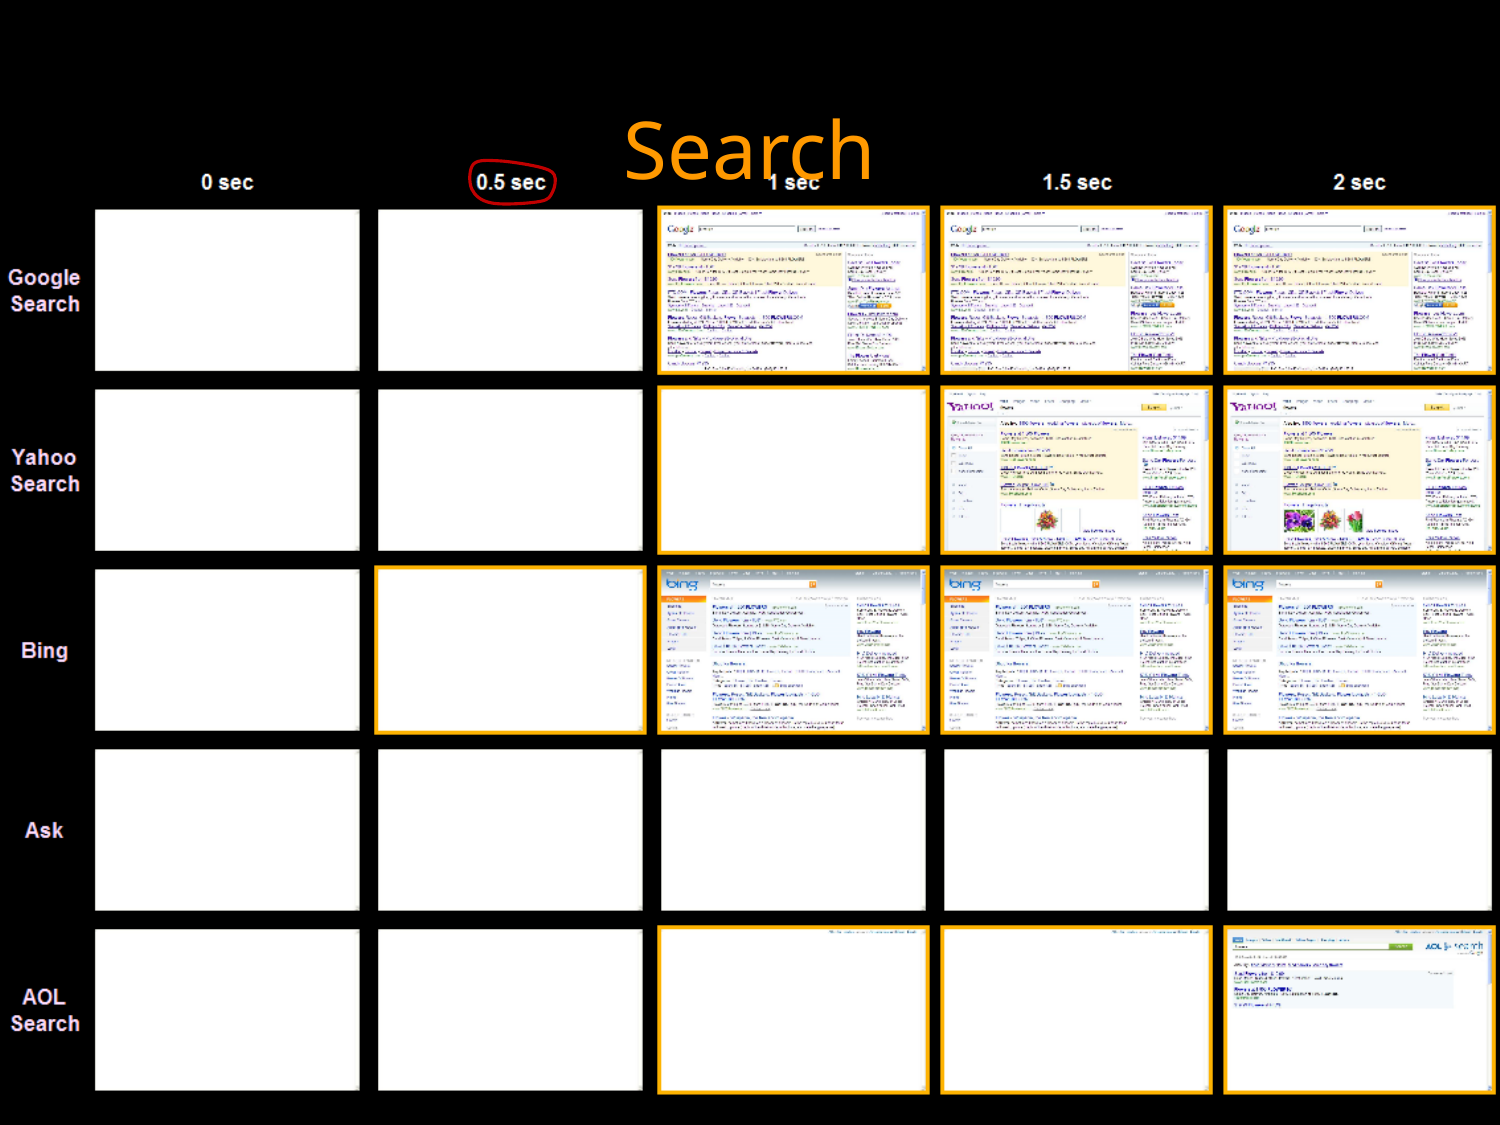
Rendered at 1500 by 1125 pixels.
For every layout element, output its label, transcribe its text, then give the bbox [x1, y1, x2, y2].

text_box [471, 160, 543, 168]
text_box Search [0, 0, 1500, 169]
picture [0, 169, 1500, 1101]
